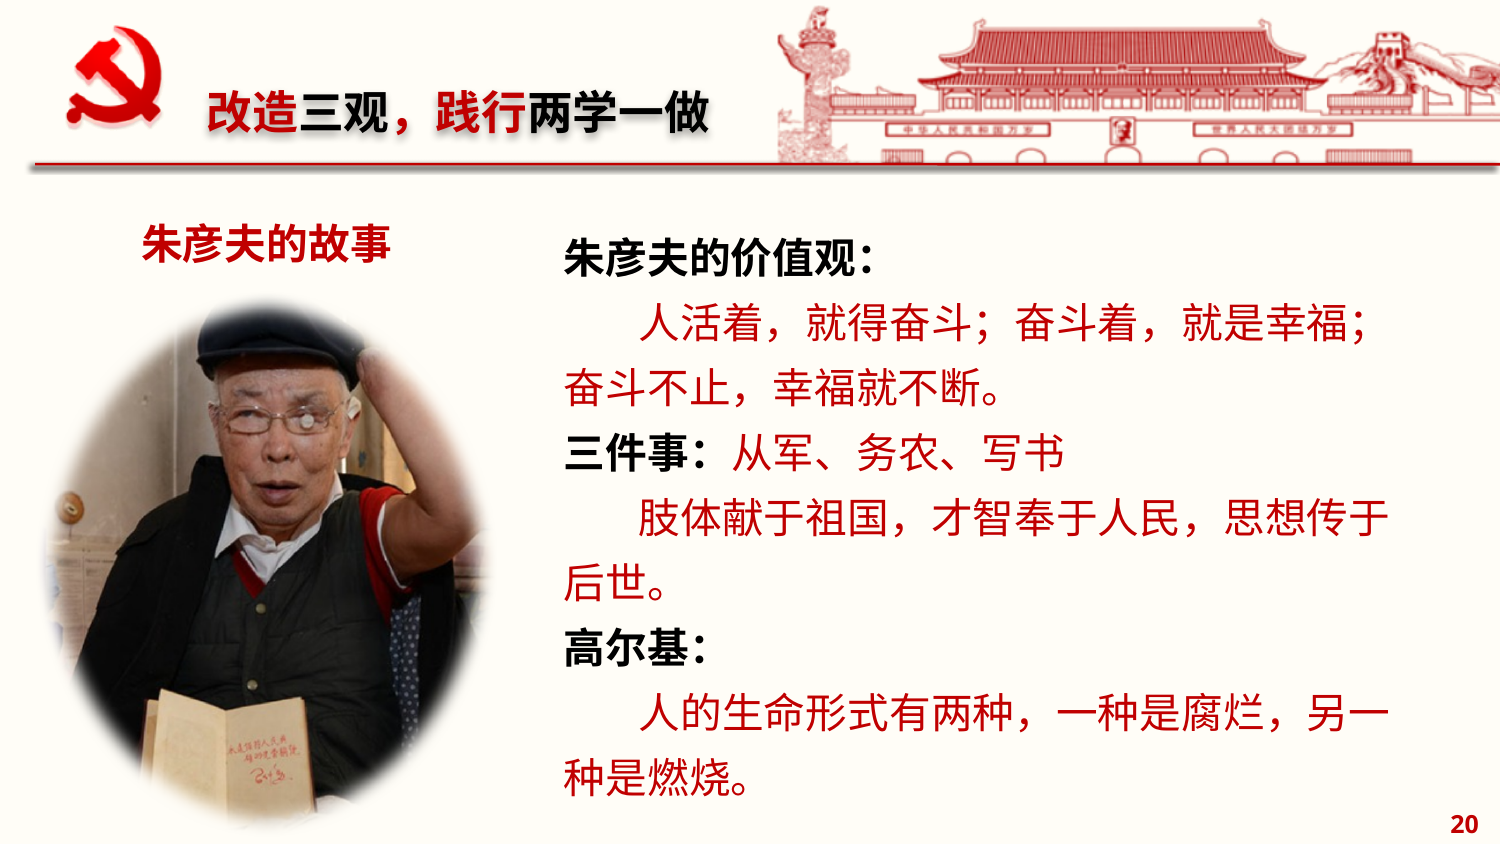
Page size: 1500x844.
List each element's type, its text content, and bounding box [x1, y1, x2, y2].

text_box 20 [1394, 803, 1494, 844]
text_box 朱彦夫的故事 [63, 185, 470, 276]
text_box 改造三观，践行两学一做 [192, 76, 750, 146]
picture [773, 0, 1500, 163]
picture [34, 0, 184, 165]
picture [34, 290, 499, 839]
text_box 朱彦夫的价值观： 人活着，就得奋斗；奋斗着，就是幸福；奋斗不止，幸福就不断。 三件事：从军、务农、写书 肢体献于祖国，才智奉于人民，思想传于后世。 高尔基： 人的生命形式有两种，一种是腐烂，另一种是燃烧。 [549, 209, 1424, 810]
